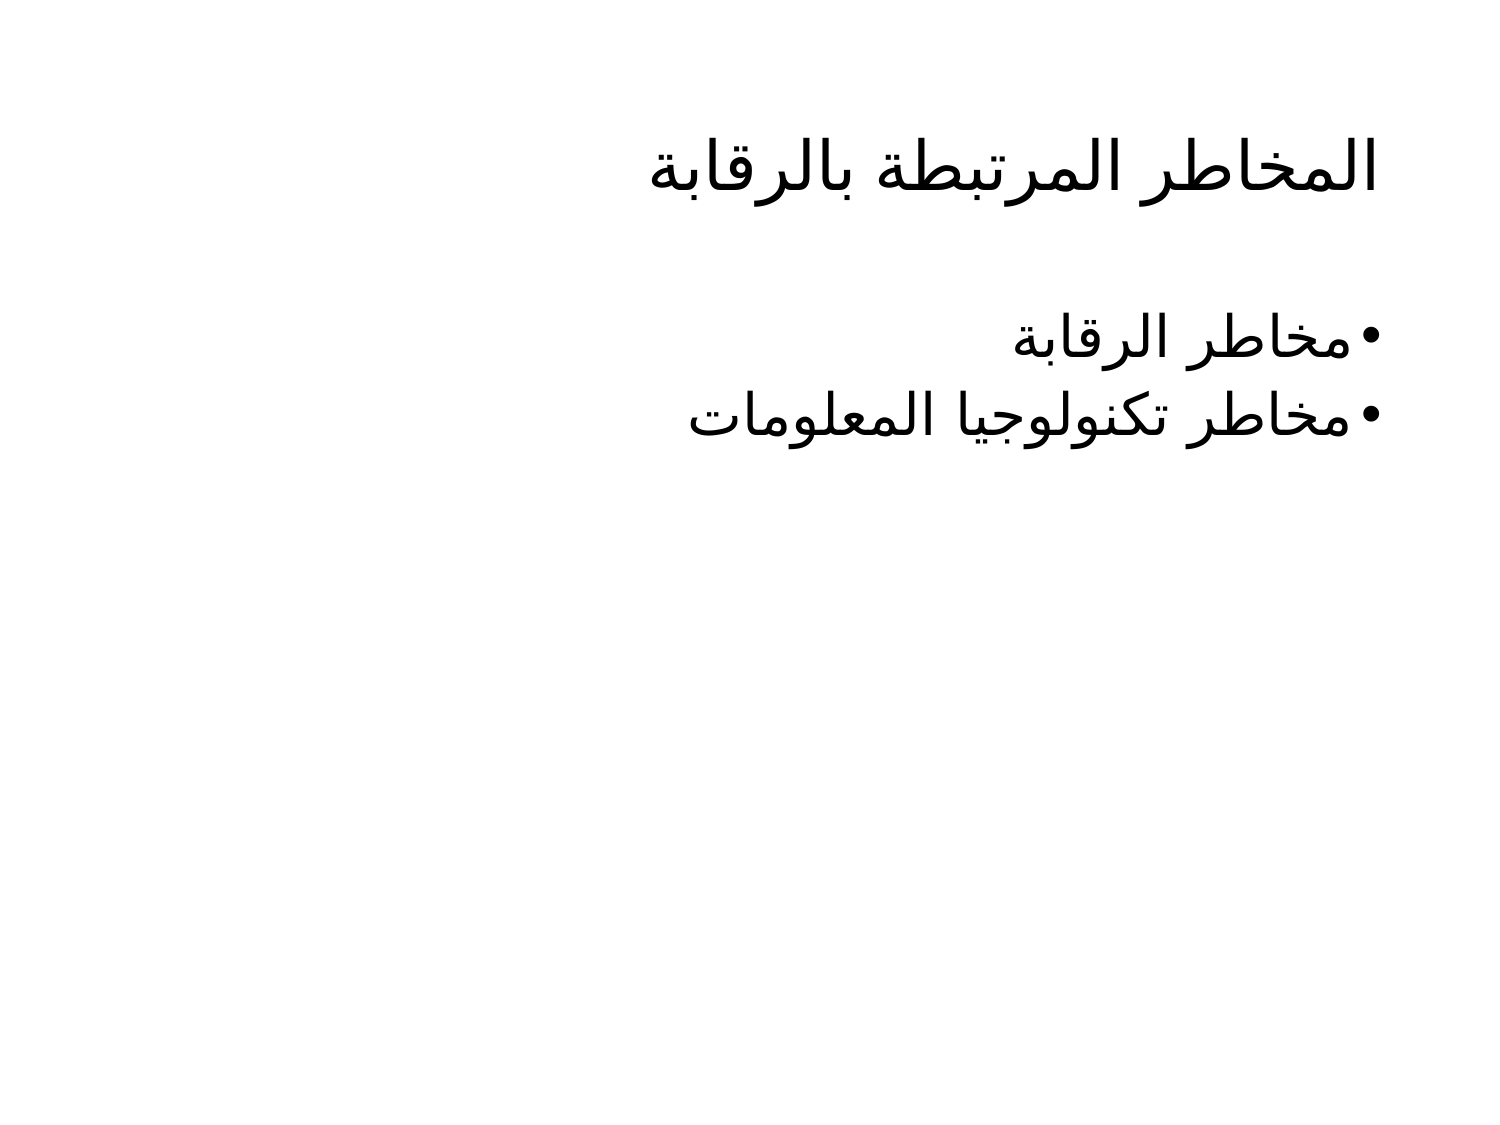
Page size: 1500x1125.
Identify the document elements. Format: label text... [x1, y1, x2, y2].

list مخاطر الرقابة مخاطر تكنولوجيا المعلومات [103, 299, 1397, 1014]
title المخاطر المرتبطة بالرقابة [103, 59, 1397, 278]
